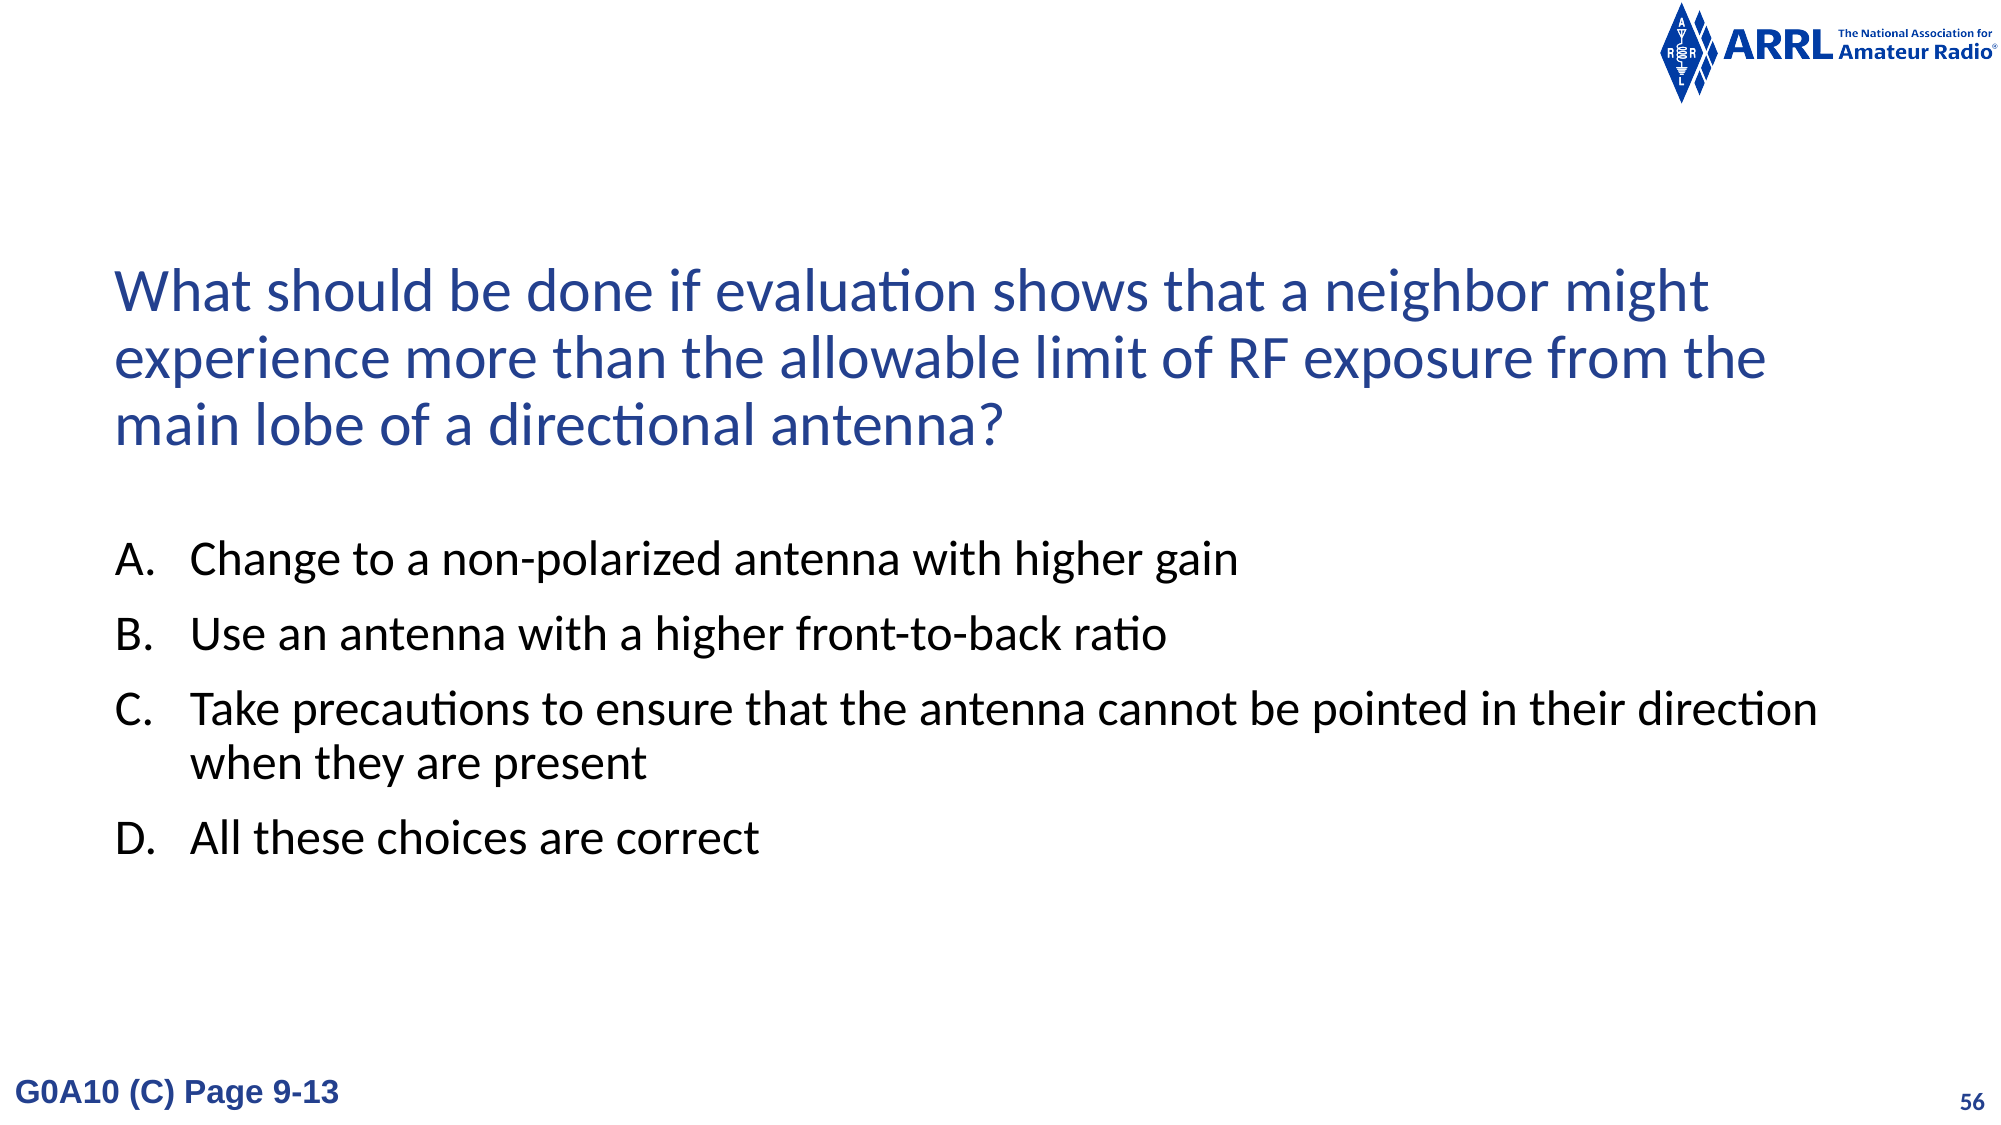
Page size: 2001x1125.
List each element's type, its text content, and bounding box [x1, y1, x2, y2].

title What should be done if evaluation shows that a neighbor might experience more than the allowable limit of RF exposure from the main lobe of a directional antenna? [99, 249, 1900, 468]
picture [1658, 0, 1999, 106]
list Change to a non-polarized antenna with higher gain Use an antenna with a higher front-to-back ratio Take precautions to ensure that the antenna cannot be pointed in their direction when they are present All these choices are correct [99, 525, 1900, 1005]
text_box G0A10 (C) Page 9-13 [0, 1062, 1313, 1118]
text_box 56 [1875, 1077, 2000, 1123]
